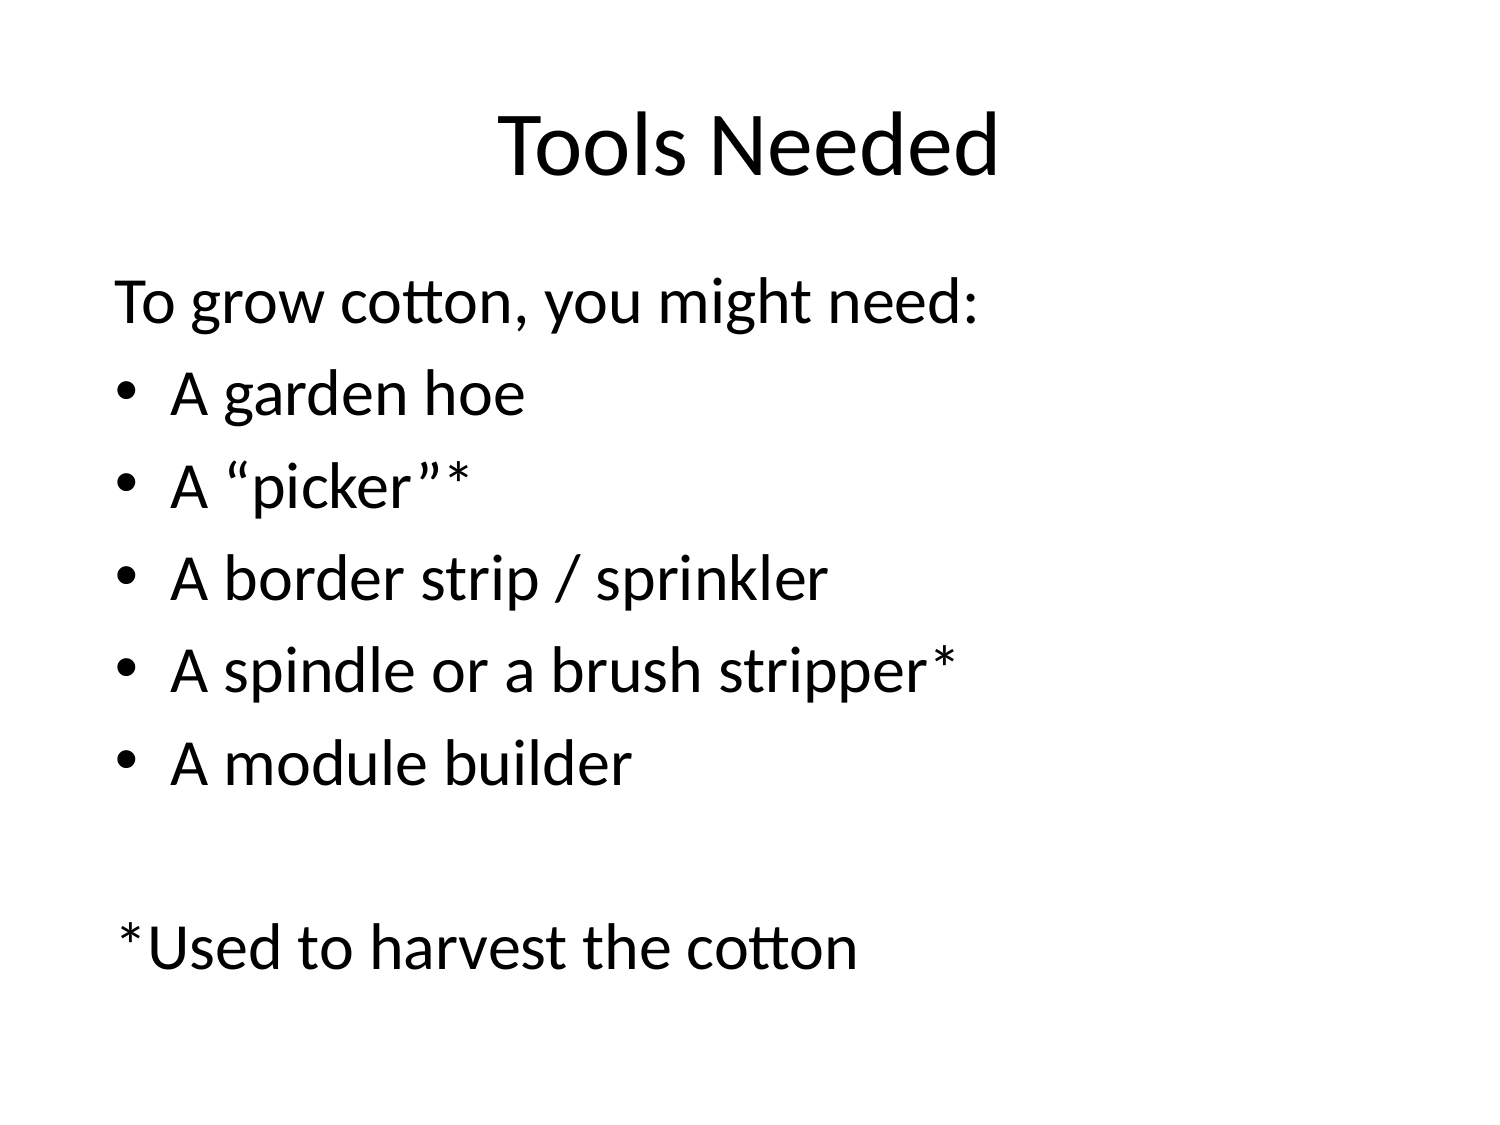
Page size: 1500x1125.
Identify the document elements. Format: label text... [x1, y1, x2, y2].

list To grow cotton, you might need: A garden hoe A “picker”* A border strip / sprinkler A spindle or a brush stripper* A module builder *Used to harvest the cotton [99, 249, 1450, 993]
title Tools Needed [75, 45, 1425, 233]
